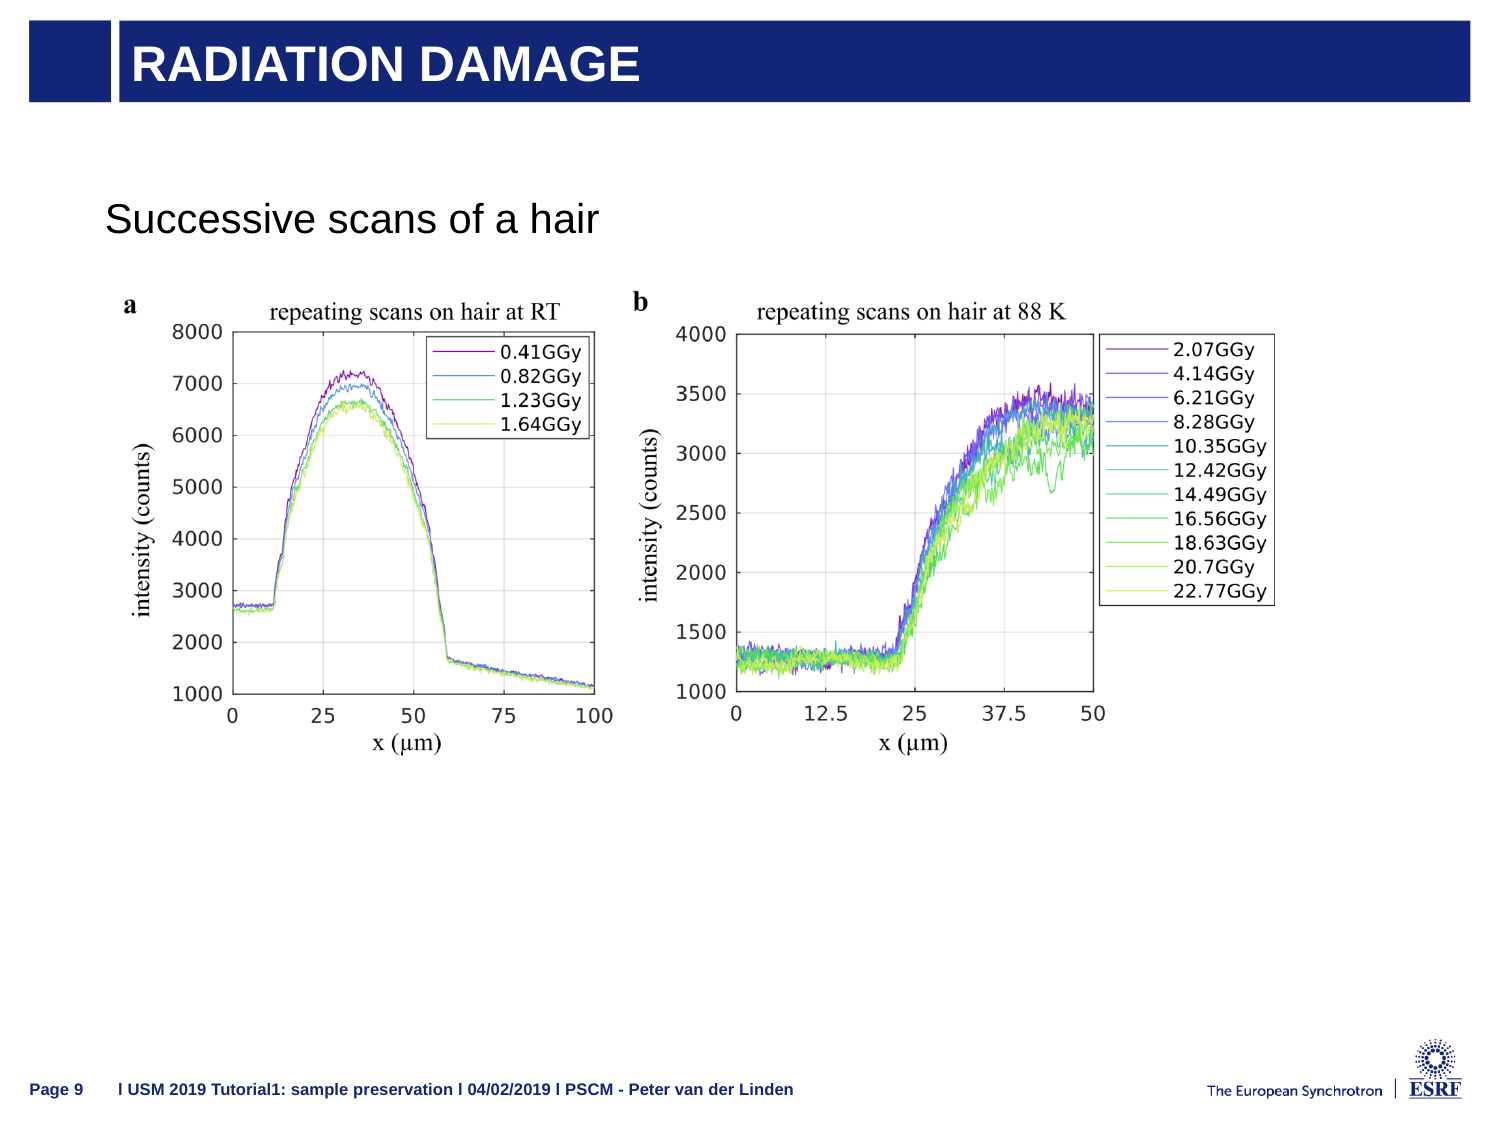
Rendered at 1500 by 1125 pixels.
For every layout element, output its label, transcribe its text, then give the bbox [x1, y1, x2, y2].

picture [1175, 1018, 1500, 1125]
slide_number Page 9 [29, 1063, 98, 1099]
title Radiation damage [119, 20, 1471, 103]
picture [123, 290, 1276, 756]
text_box Successive scans of a hair [90, 184, 615, 250]
footer l USM 2019 Tutorial1: sample preservation l 04/02/2019 l PSCM - Peter van der Linden [118, 1063, 1122, 1099]
